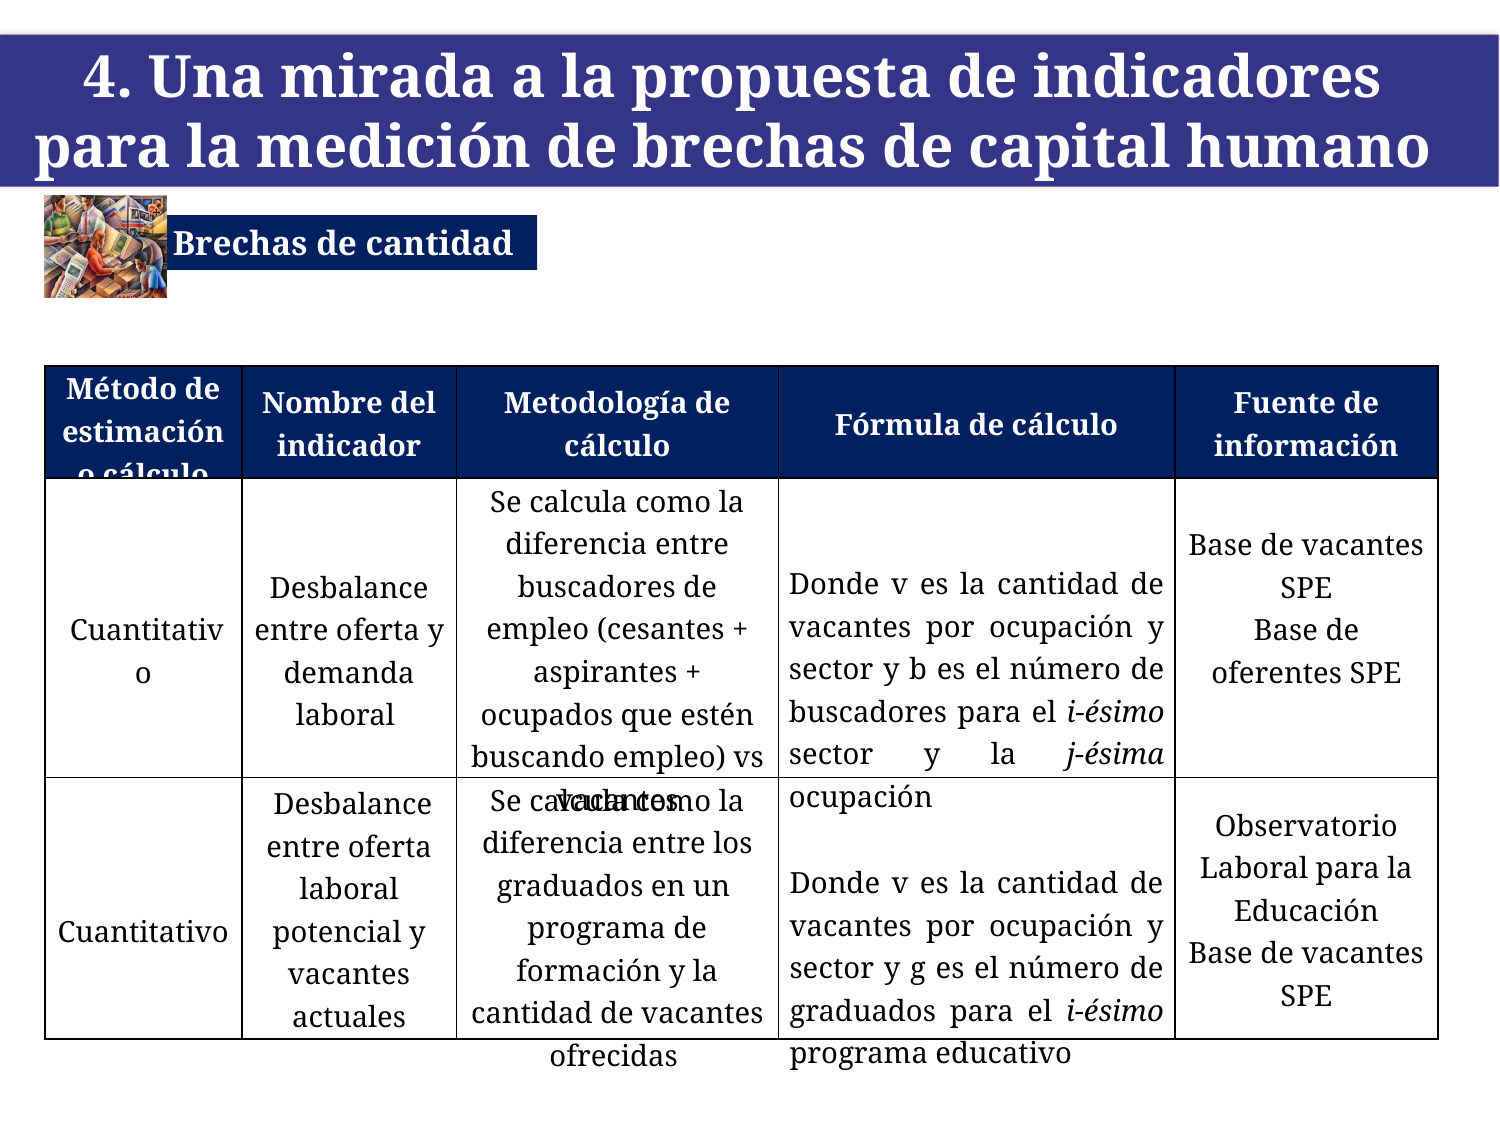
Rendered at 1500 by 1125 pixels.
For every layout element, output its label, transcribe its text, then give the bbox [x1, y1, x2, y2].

picture [44, 195, 167, 298]
text_box Brechas de cantidad [167, 215, 538, 270]
text_box [0, 34, 1499, 187]
text_box 4. Una mirada a la propuesta de indicadores para la medición de brechas de capital humano (II) [28, 39, 1438, 250]
